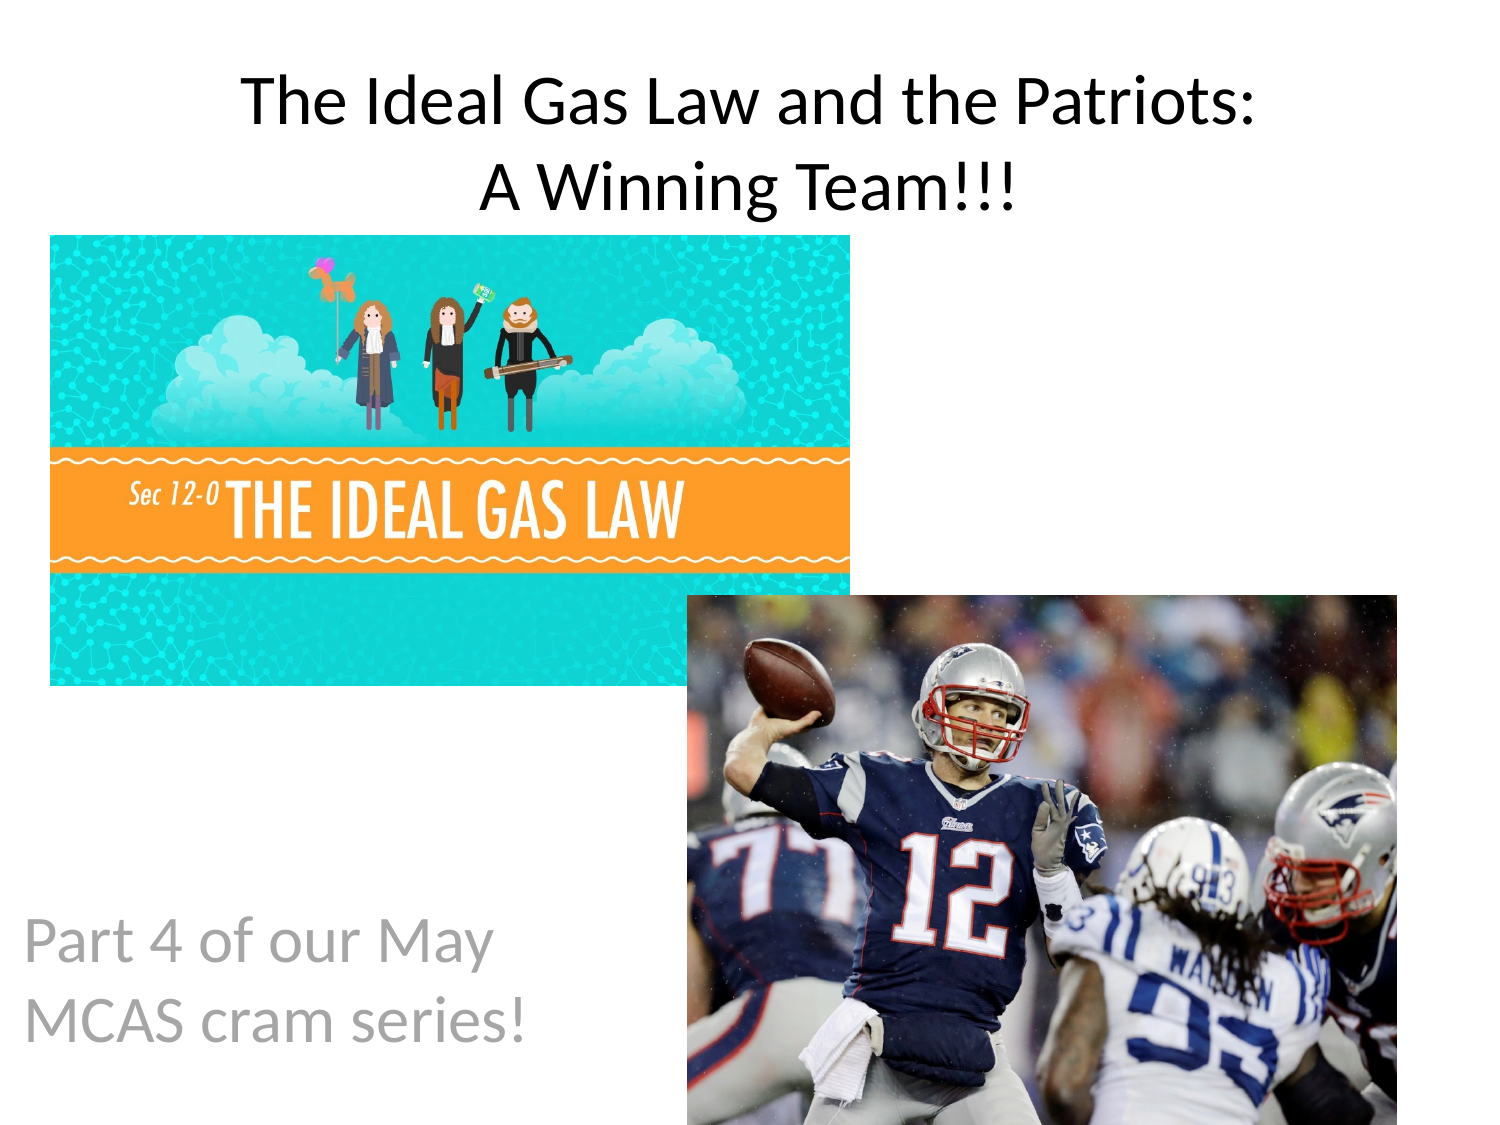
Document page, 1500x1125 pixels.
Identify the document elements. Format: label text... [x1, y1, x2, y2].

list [49, 234, 851, 686]
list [687, 595, 1397, 1125]
text_box Part 4 of our May MCAS cram series! [9, 888, 660, 1063]
title The Ideal Gas Law and the Patriots: A Winning Team!!! [75, 45, 1425, 233]
